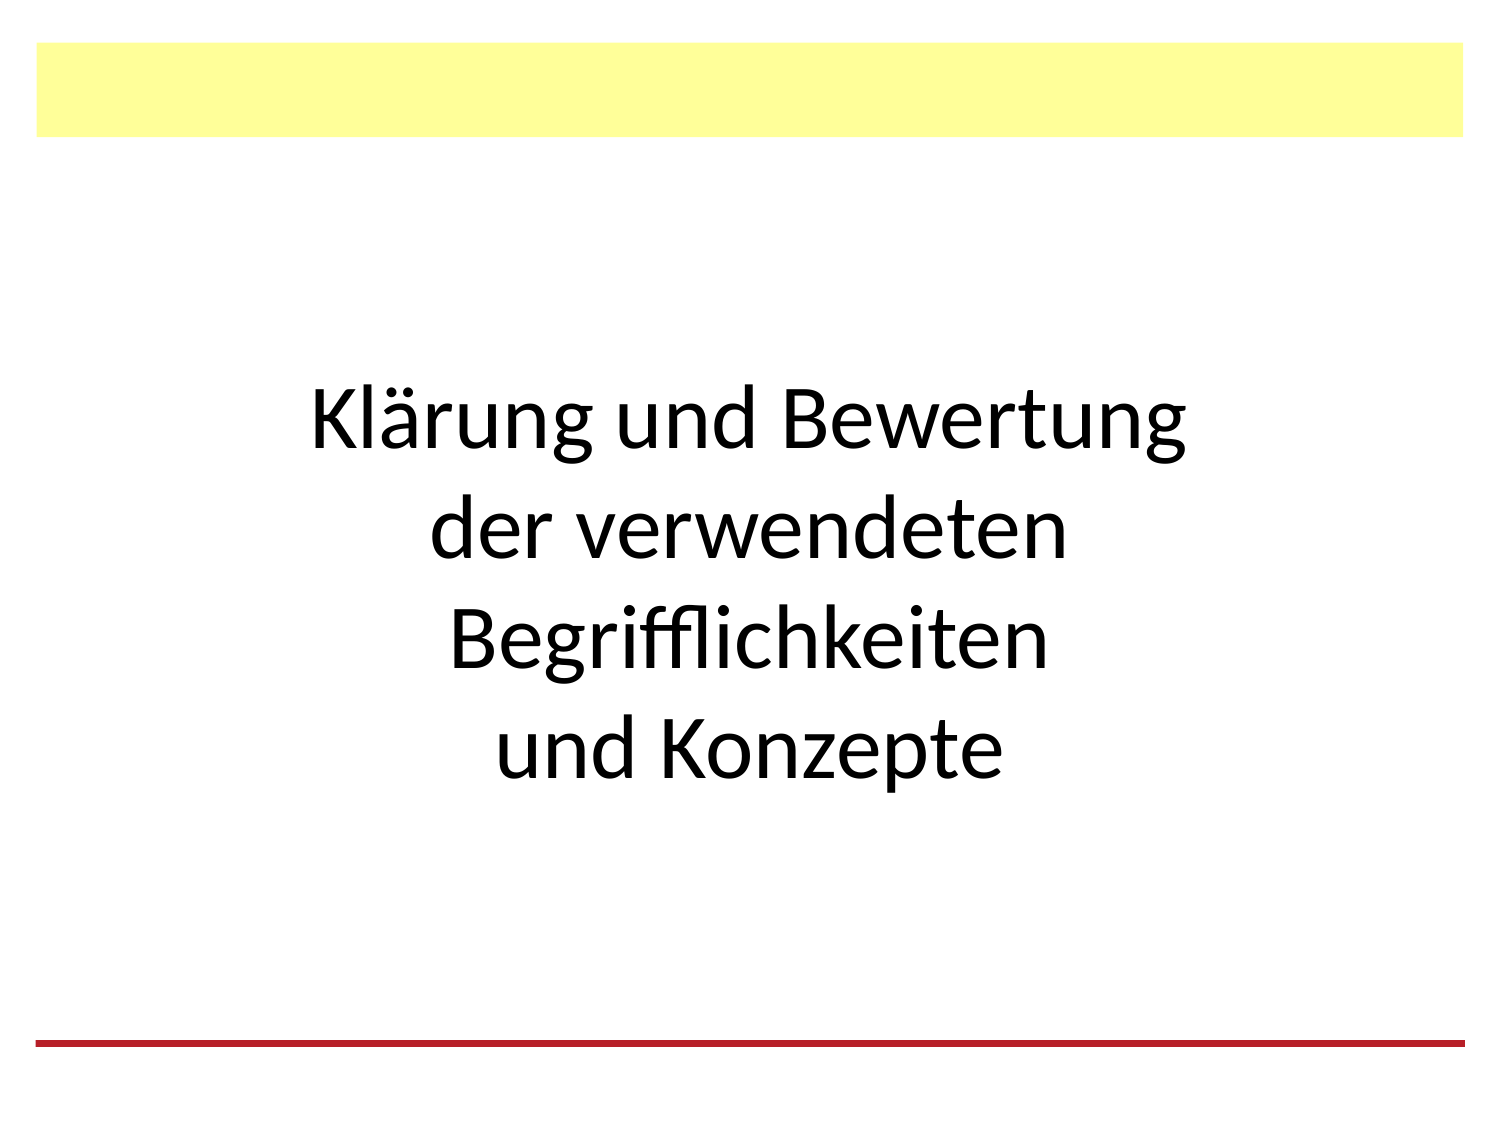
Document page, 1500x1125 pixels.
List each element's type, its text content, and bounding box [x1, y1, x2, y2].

title Klärung und Bewertung der verwendeten Begrifflichkeiten und Konzepte [112, 349, 1388, 846]
